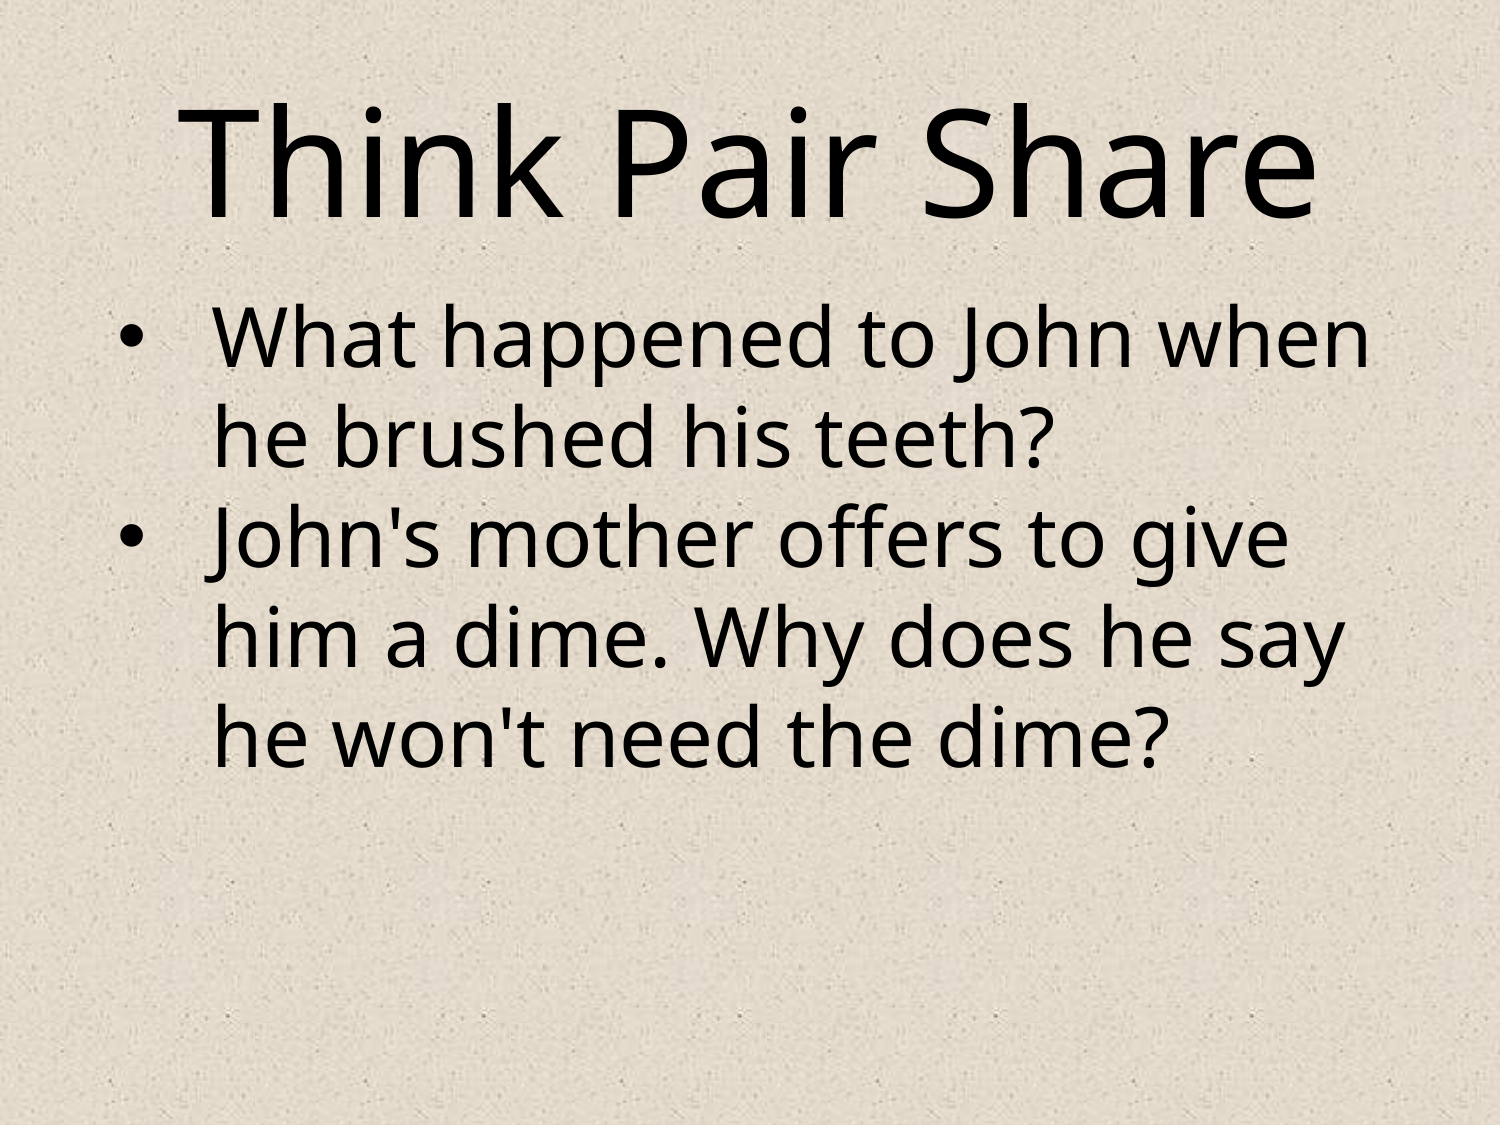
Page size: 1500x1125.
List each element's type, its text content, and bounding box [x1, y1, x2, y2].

title Think Pair Share [103, 59, 1397, 277]
picture [0, 0, 1500, 1125]
text_box What happened to John when he brushed his teeth? John's mother offers to give him a dime. Why does he say he won't need the dime? [103, 277, 1397, 892]
